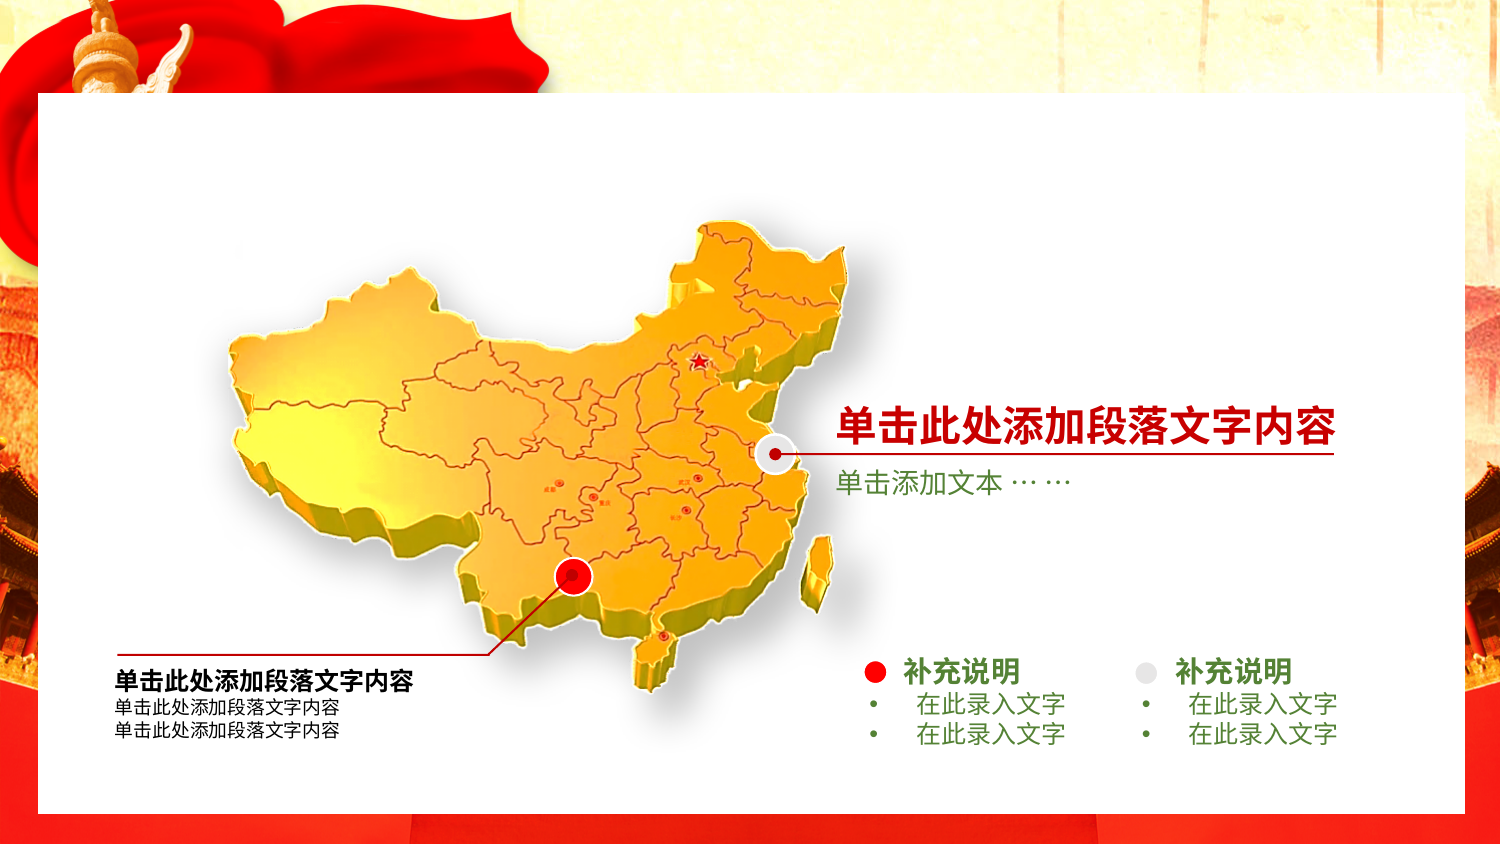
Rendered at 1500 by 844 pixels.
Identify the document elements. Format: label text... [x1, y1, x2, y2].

text_box [863, 660, 888, 685]
title [0, 45, 1294, 208]
text_box 单击添加文本 … … [854, 458, 1235, 507]
text_box 单击此处添加段落文字内容 [854, 382, 1352, 457]
text_box 补充说明 在此录入文字 在此录入文字 [854, 646, 1105, 756]
picture [227, 220, 854, 696]
text_box 补充说明 在此录入文字 在此录入文字 [1127, 646, 1371, 756]
text_box 单击此处添加段落文字内容 单击此处添加段落文字内容 单击此处添加段落文字内容 [100, 658, 486, 749]
picture [0, 0, 1500, 844]
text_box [117, 575, 573, 655]
text_box [1134, 661, 1159, 686]
